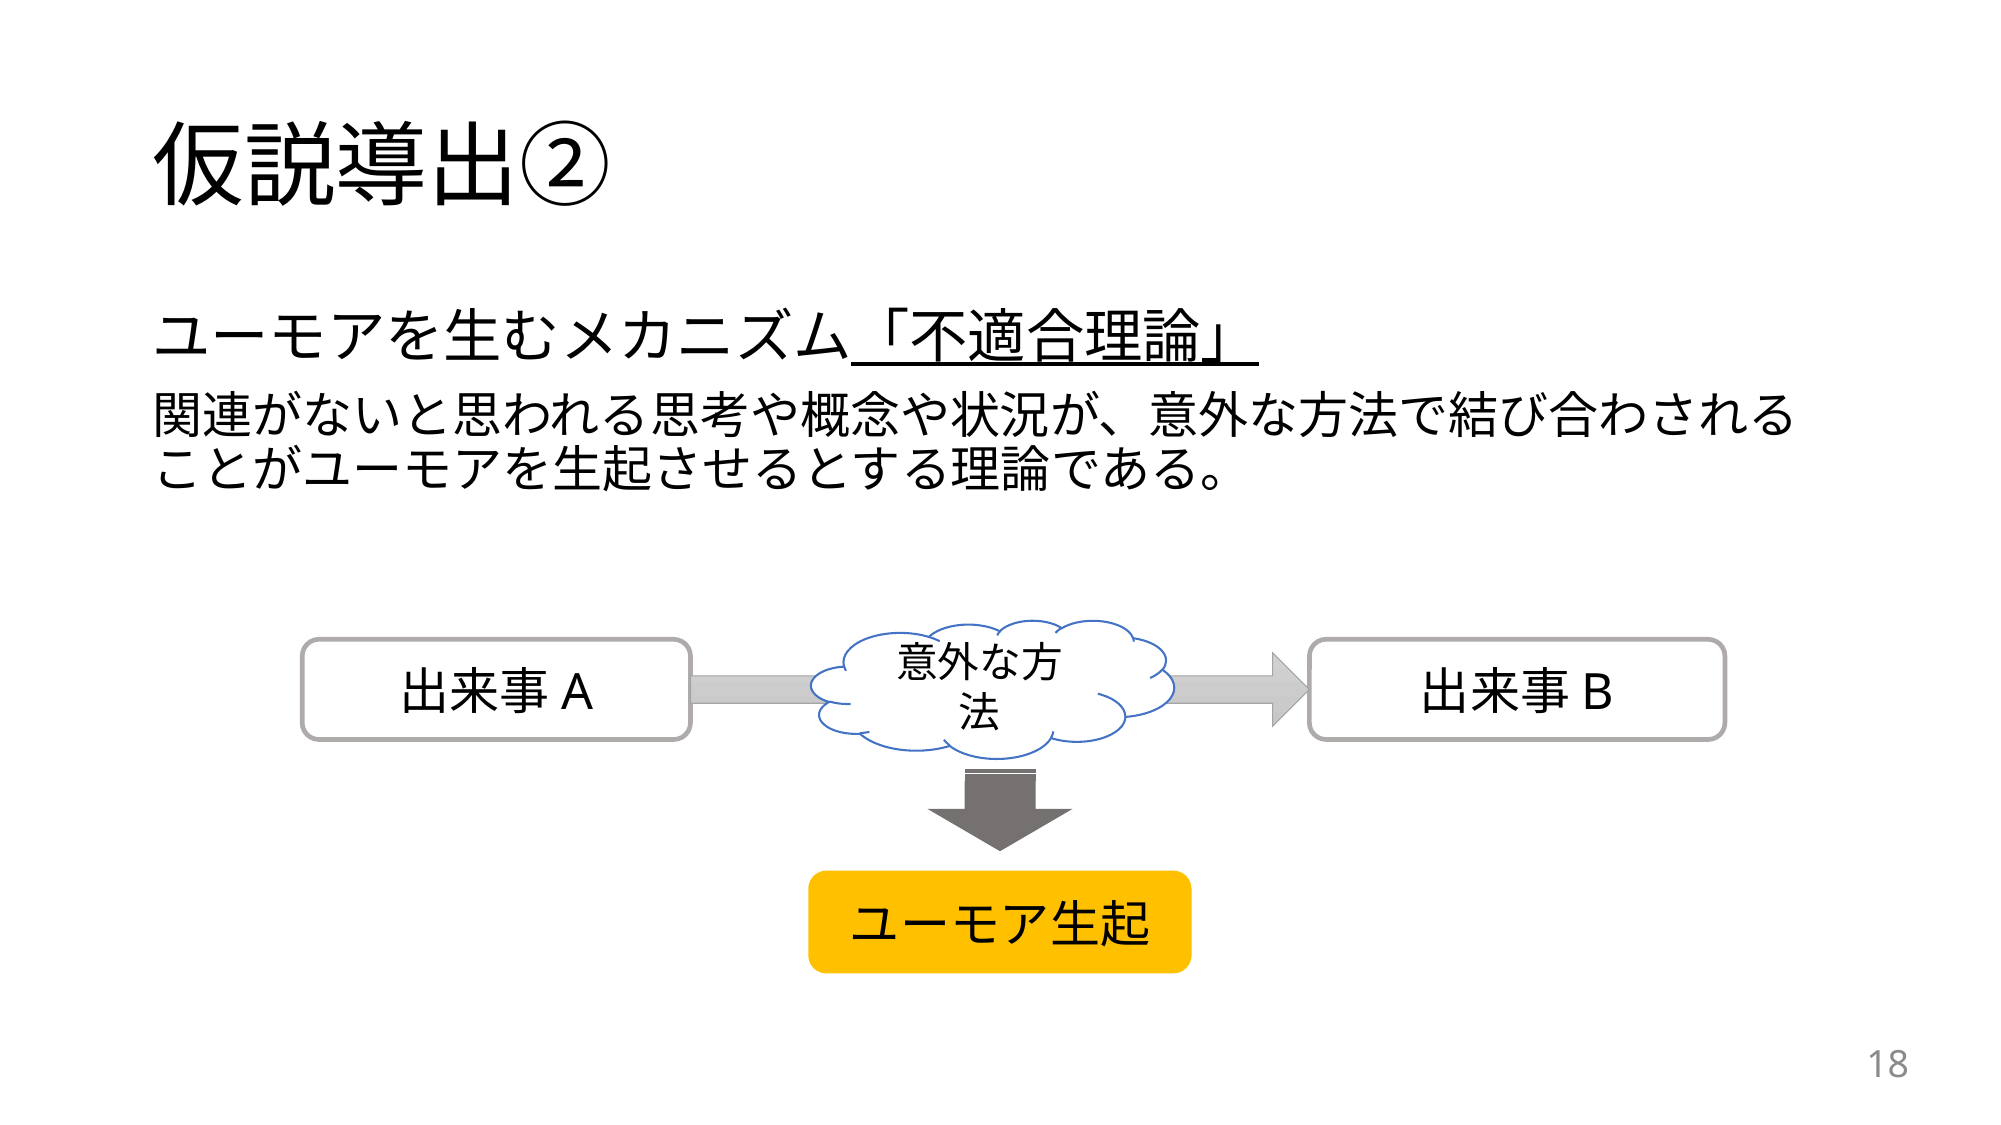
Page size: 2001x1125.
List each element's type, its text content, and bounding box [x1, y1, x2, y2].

slide_number 18 [1474, 1035, 1925, 1096]
title 仮説導出② [137, 59, 1863, 278]
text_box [302, 620, 1725, 759]
list ユーモアを生むメカニズム「不適合理論」 関連がないと思われる思考や概念や状況が、意外な方法で結び合わされることがユーモアを生起させるとする理論である。 [137, 299, 1863, 1014]
text_box ユーモア生起 [808, 870, 1192, 974]
